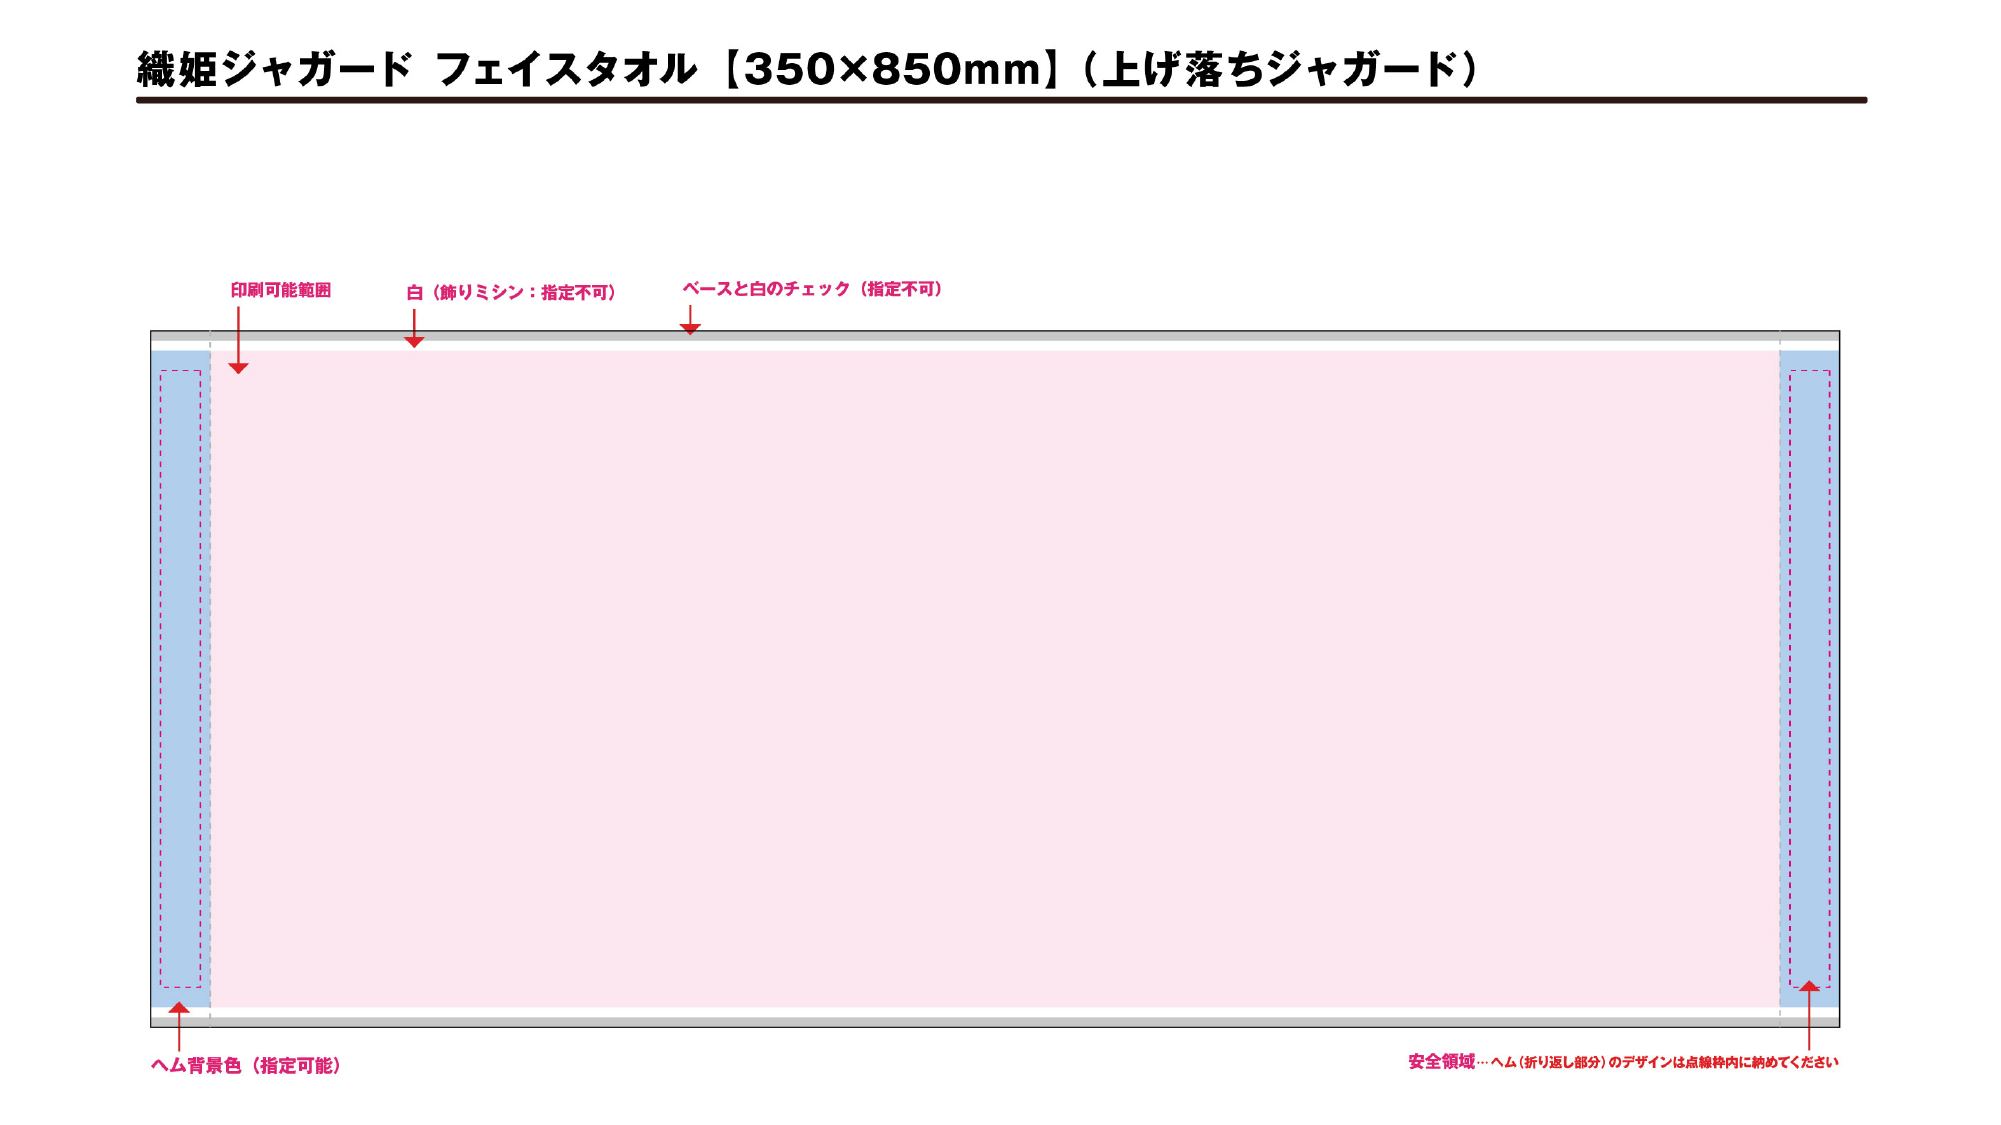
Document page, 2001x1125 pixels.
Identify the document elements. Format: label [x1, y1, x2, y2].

picture [115, 0, 1885, 1125]
